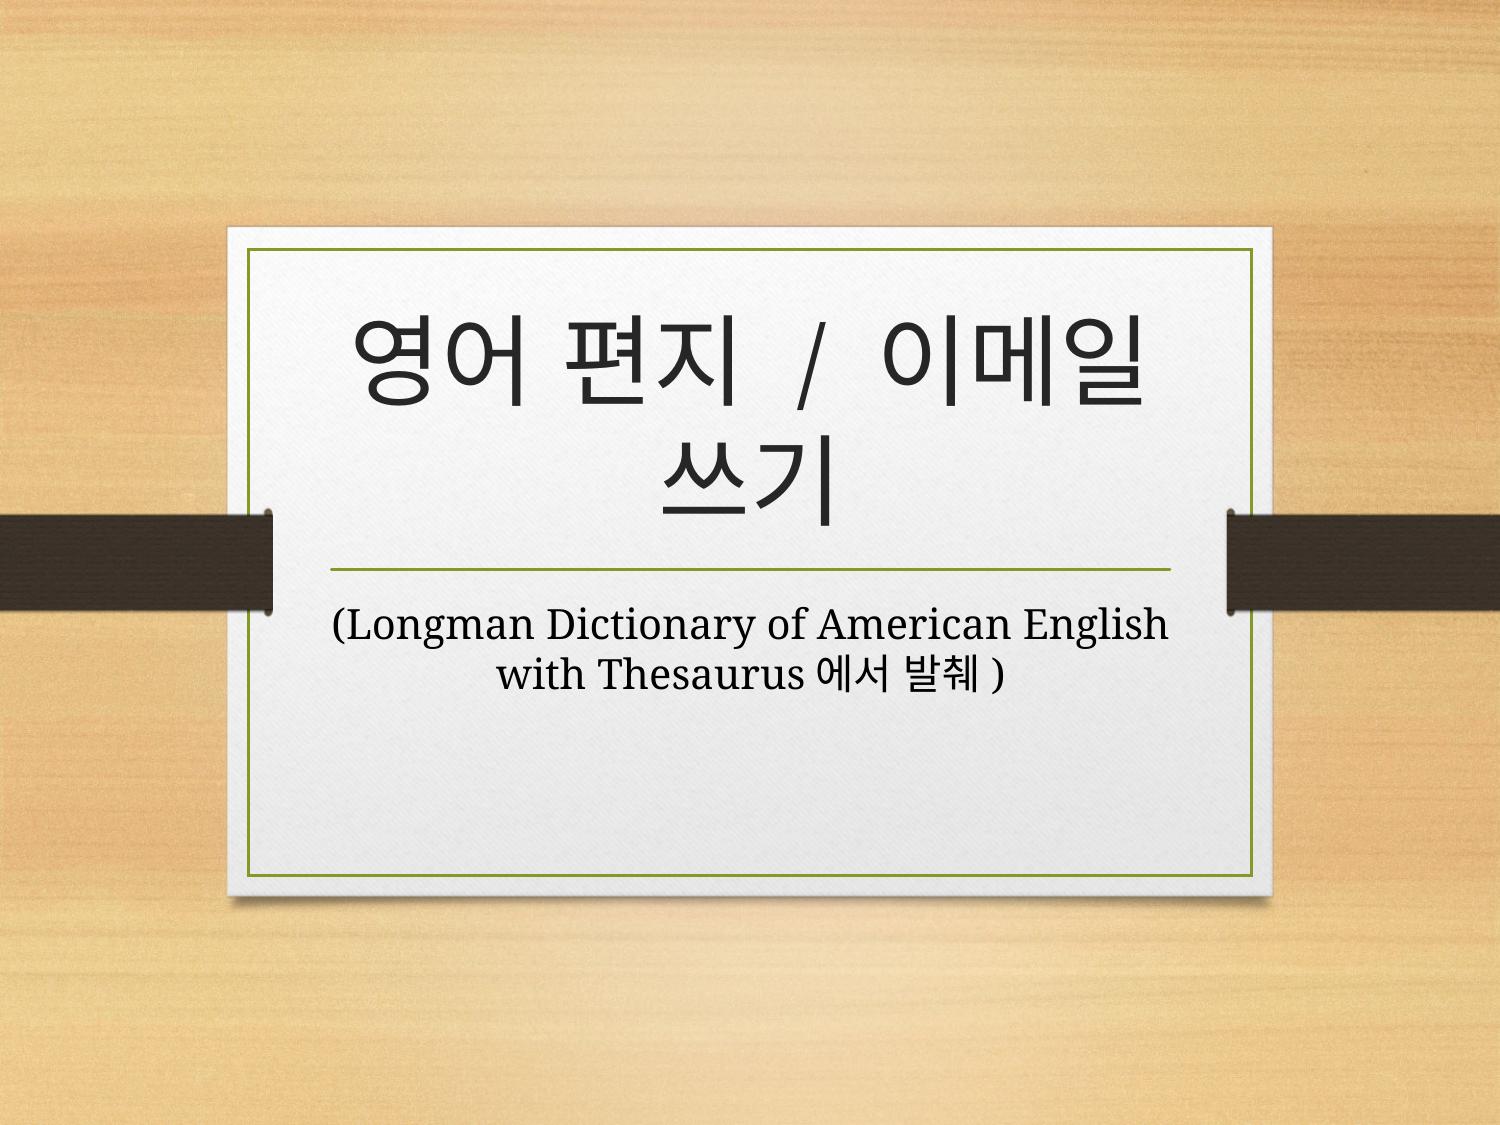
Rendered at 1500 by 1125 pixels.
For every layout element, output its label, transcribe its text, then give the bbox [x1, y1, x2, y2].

title 영어 편지 / 이메일 쓰기 [315, 297, 1187, 546]
picture [0, 0, 1500, 1125]
subtitle (Longman Dictionary of American English with Thesaurus에서 발췌) [315, 590, 1187, 817]
